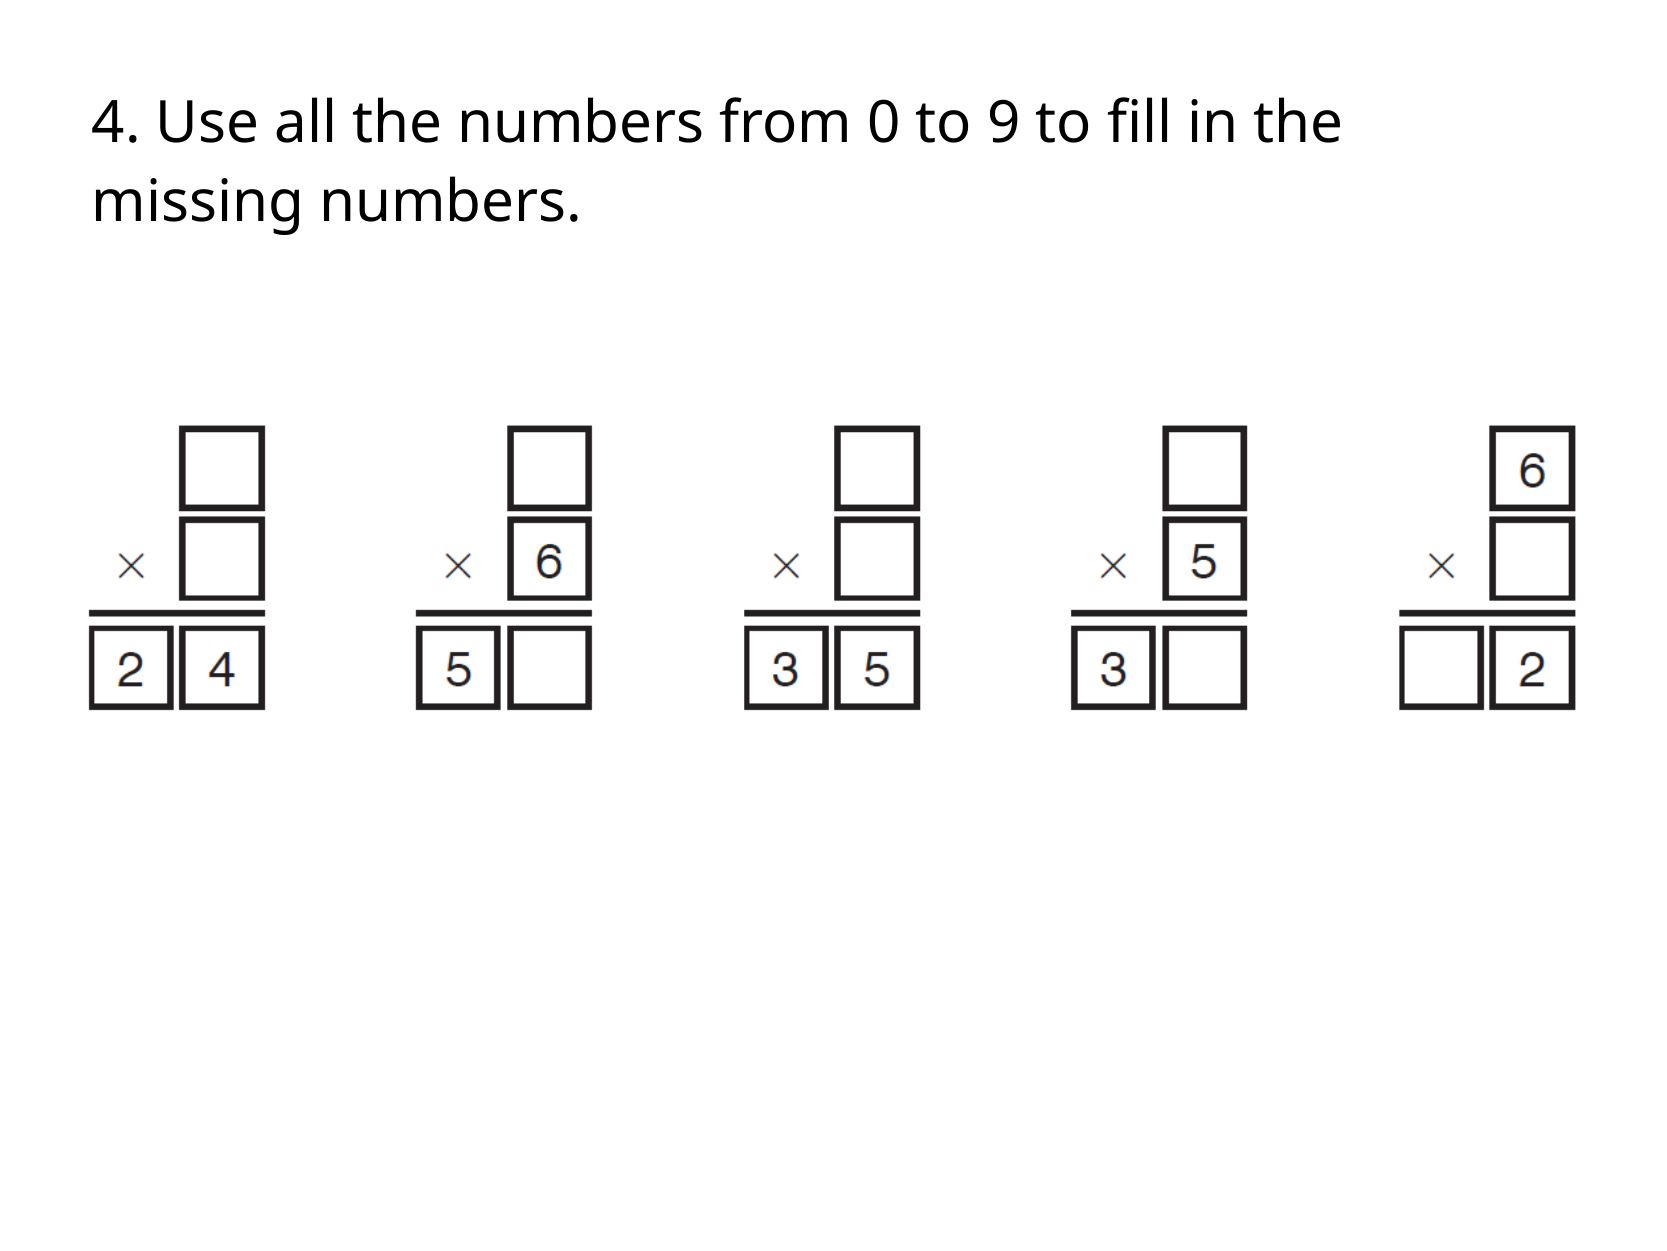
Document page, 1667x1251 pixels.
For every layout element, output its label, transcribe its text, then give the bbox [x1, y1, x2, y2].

text_box 4. Use all the numbers from 0 to 9 to fill in the missing numbers. [77, 66, 1546, 241]
picture [67, 405, 1598, 722]
